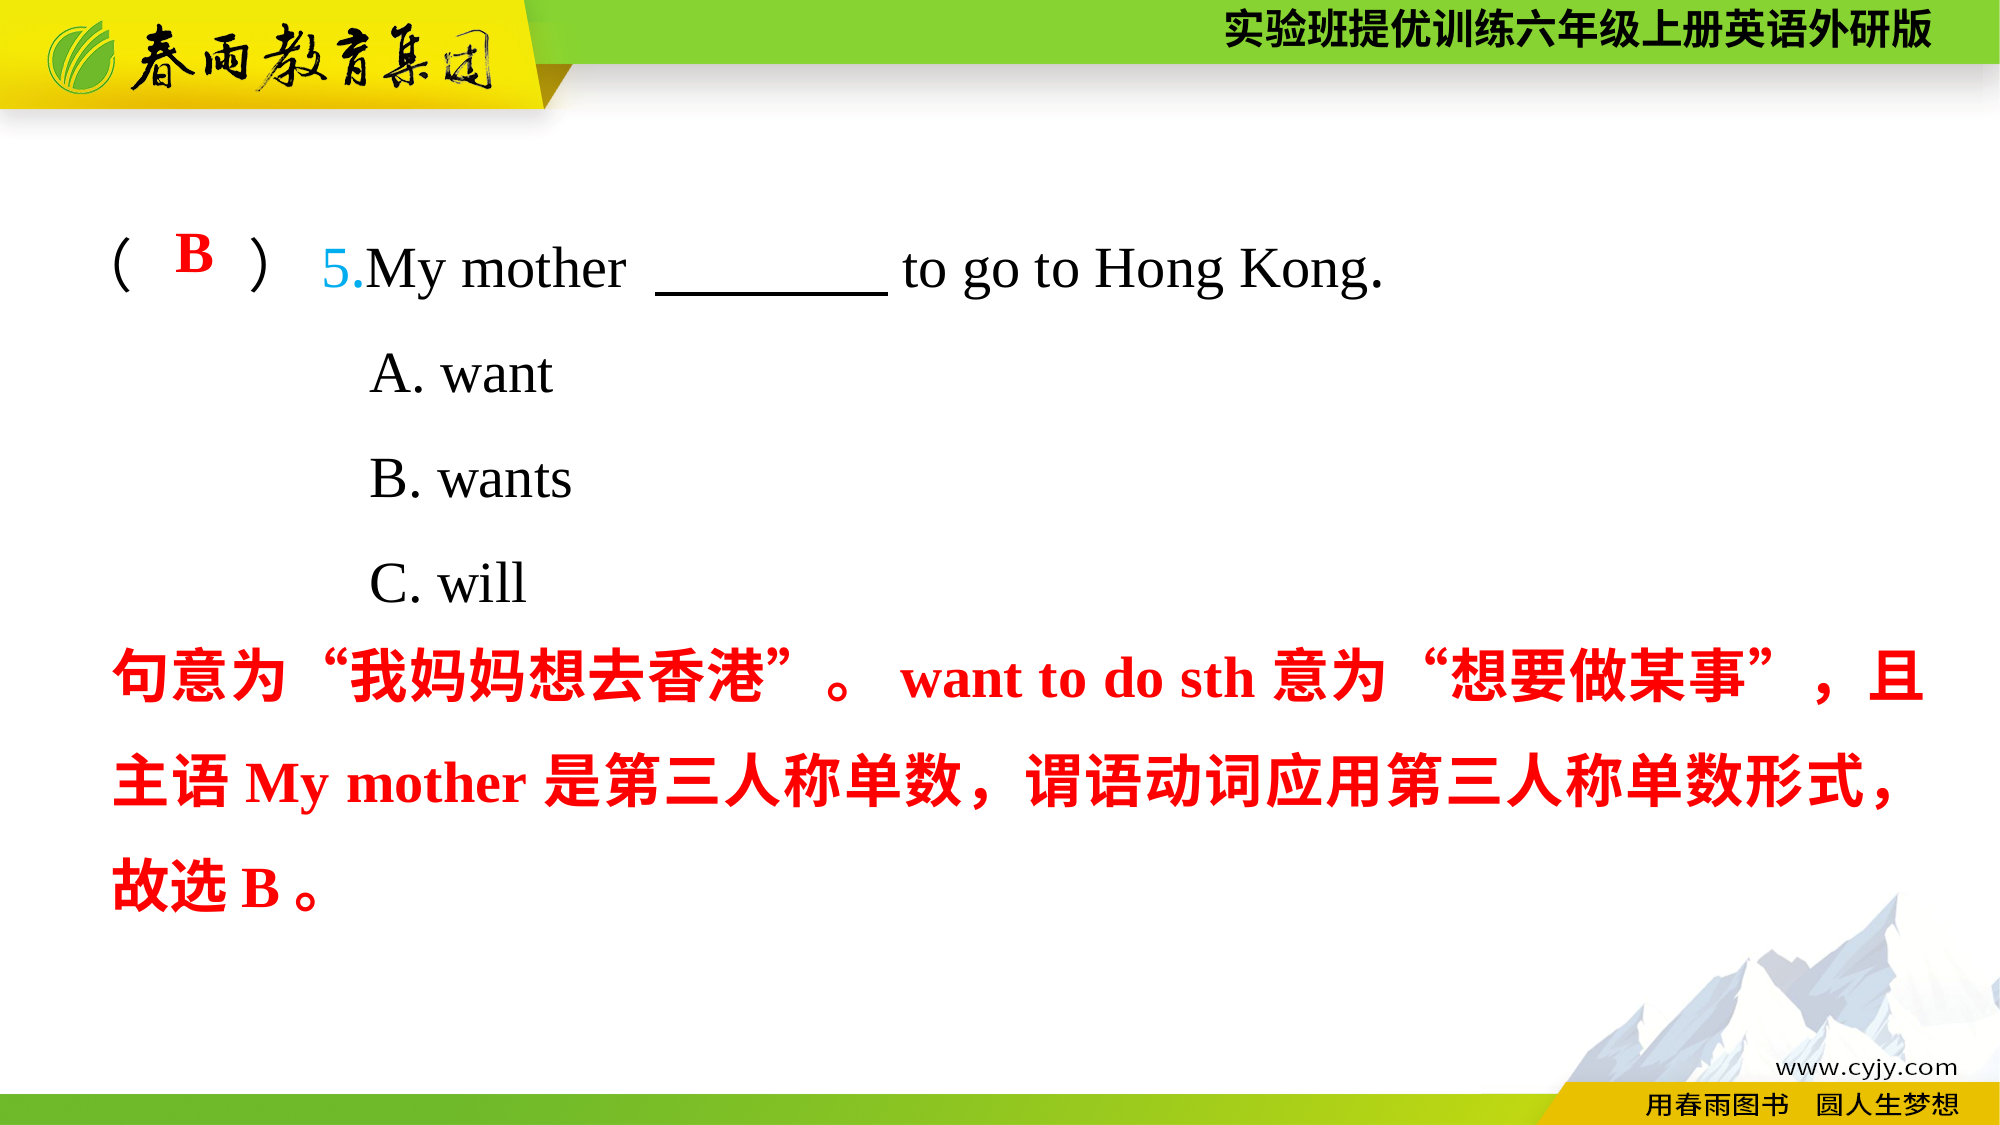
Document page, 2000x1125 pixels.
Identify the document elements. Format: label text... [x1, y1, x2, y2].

picture [0, 0, 2000, 1125]
list （ ）5.My mother to go to Hong Kong. A. want B. wants C. will [59, 187, 1944, 614]
text_box 句意为“我妈妈想去香港”。want to do sth意为“想要做某事”，且主语My mother是第三人称单数，谓语动词应用第三人称单数形式，故选B。 [96, 597, 1941, 927]
text_box B [161, 206, 244, 292]
